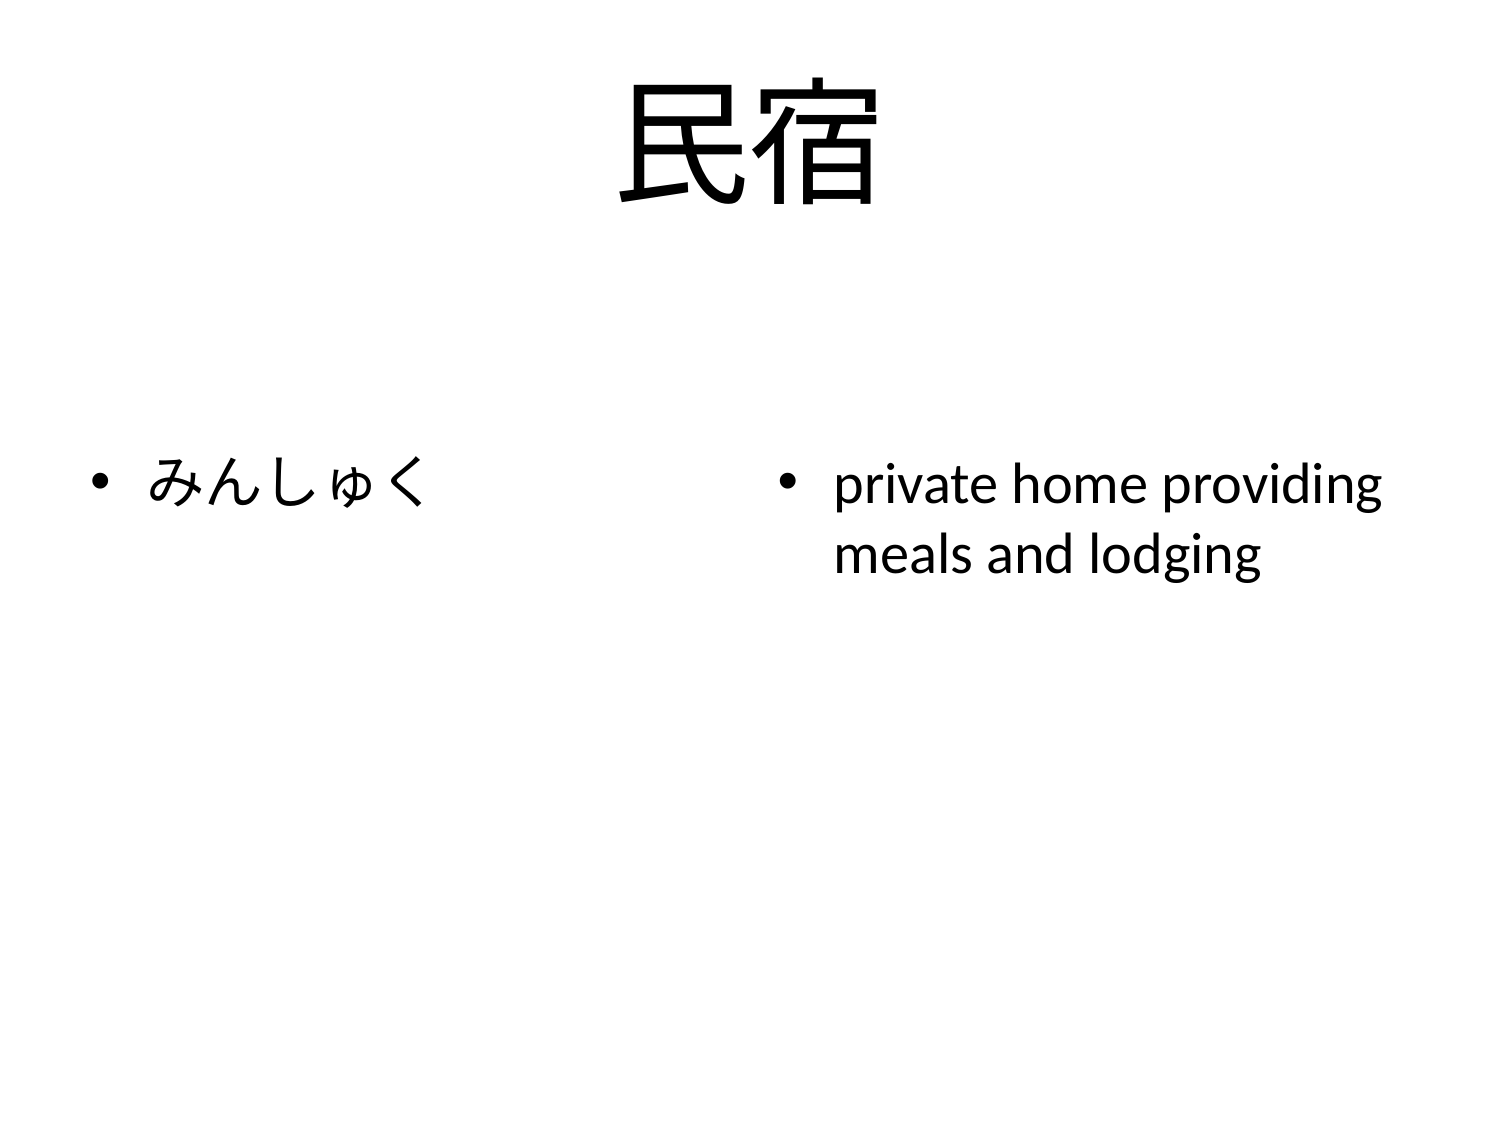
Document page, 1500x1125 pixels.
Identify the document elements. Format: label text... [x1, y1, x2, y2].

title 民宿 [74, 44, 1426, 233]
list みんしゅく [74, 437, 738, 1006]
list private home providing meals and lodging [762, 437, 1426, 1006]
